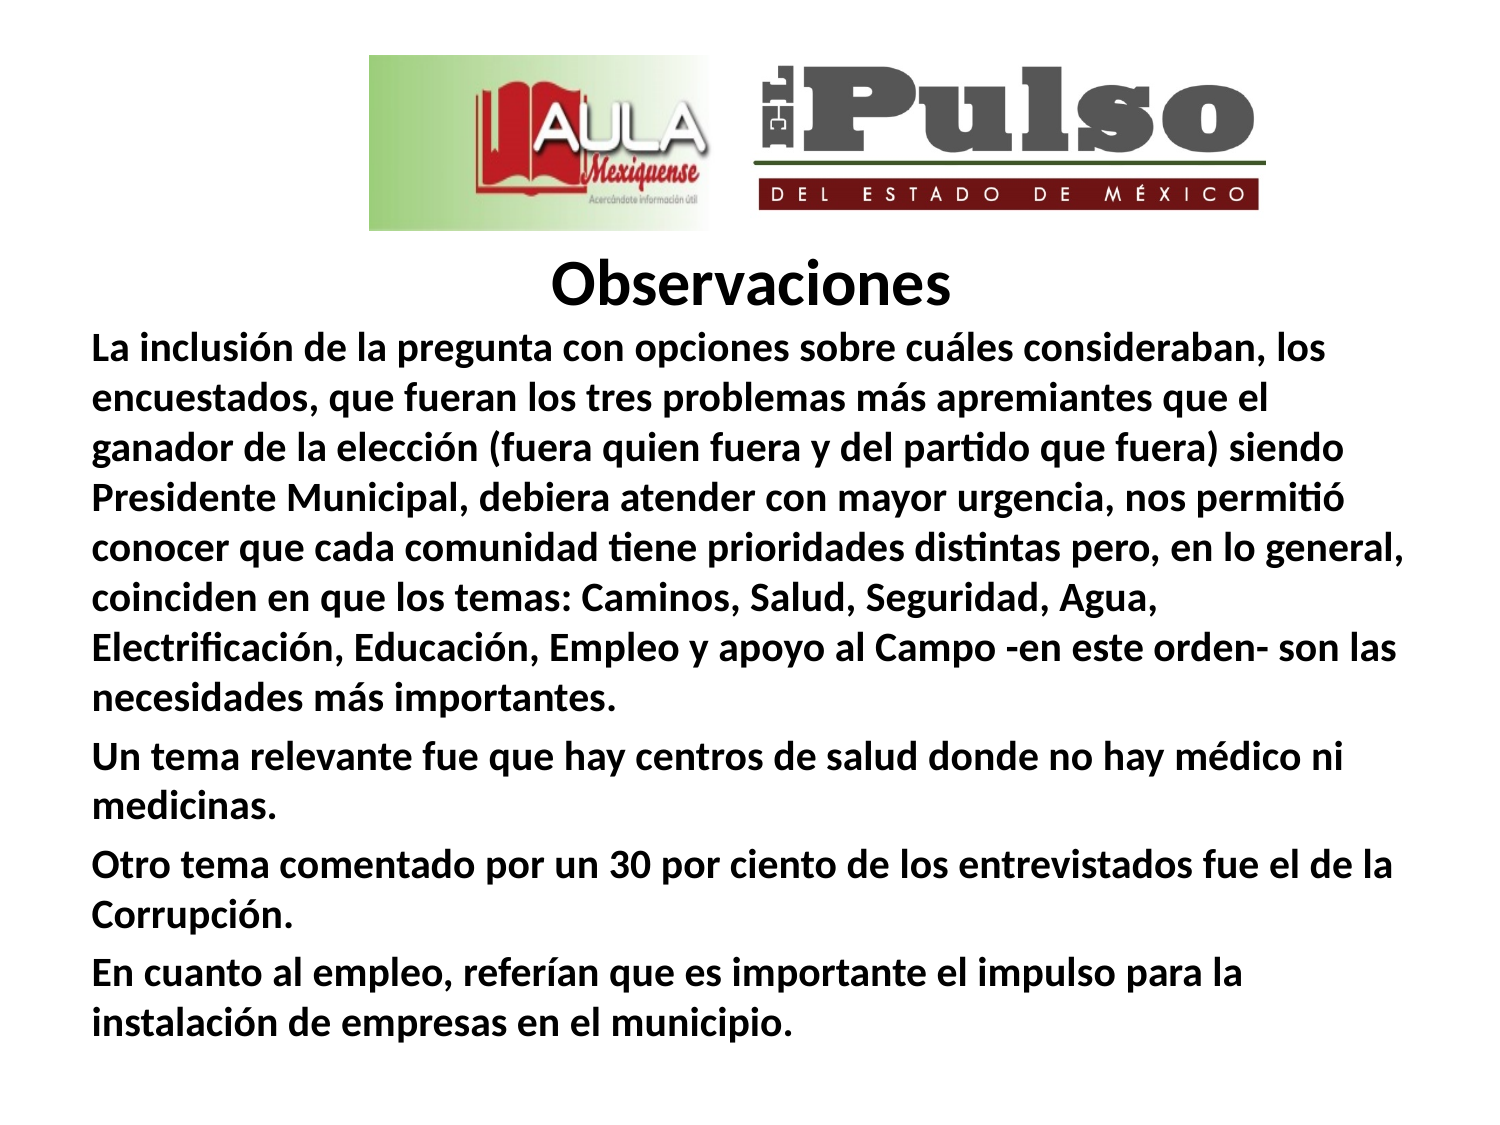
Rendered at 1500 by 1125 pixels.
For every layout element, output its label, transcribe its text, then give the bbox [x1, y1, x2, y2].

list La inclusión de la pregunta con opciones sobre cuáles consideraban, los encuestados, que fueran los tres problemas más apremiantes que el ganador de la elección (fuera quien fuera y del partido que fuera) siendo Presidente Municipal, debiera atender con mayor urgencia, nos permitió conocer que cada comunidad tiene prioridades distintas pero, en lo general, coinciden en que los temas: Caminos, Salud, Seguridad, Agua, Electrificación, Educación, Empleo y apoyo al Campo -en este orden- son las necesidades más importantes. Un tema relevante fue que hay centros de salud donde no hay médico ni medicinas. Otro tema comentado por un 30 por ciento de los entrevistados fue el de la Corrupción. En cuanto al empleo, referían que es importante el impulso para la instalación de empresas en el municipio. [76, 278, 1427, 1064]
picture [368, 55, 715, 231]
title Observaciones [76, 231, 1427, 278]
picture [749, 54, 1266, 221]
